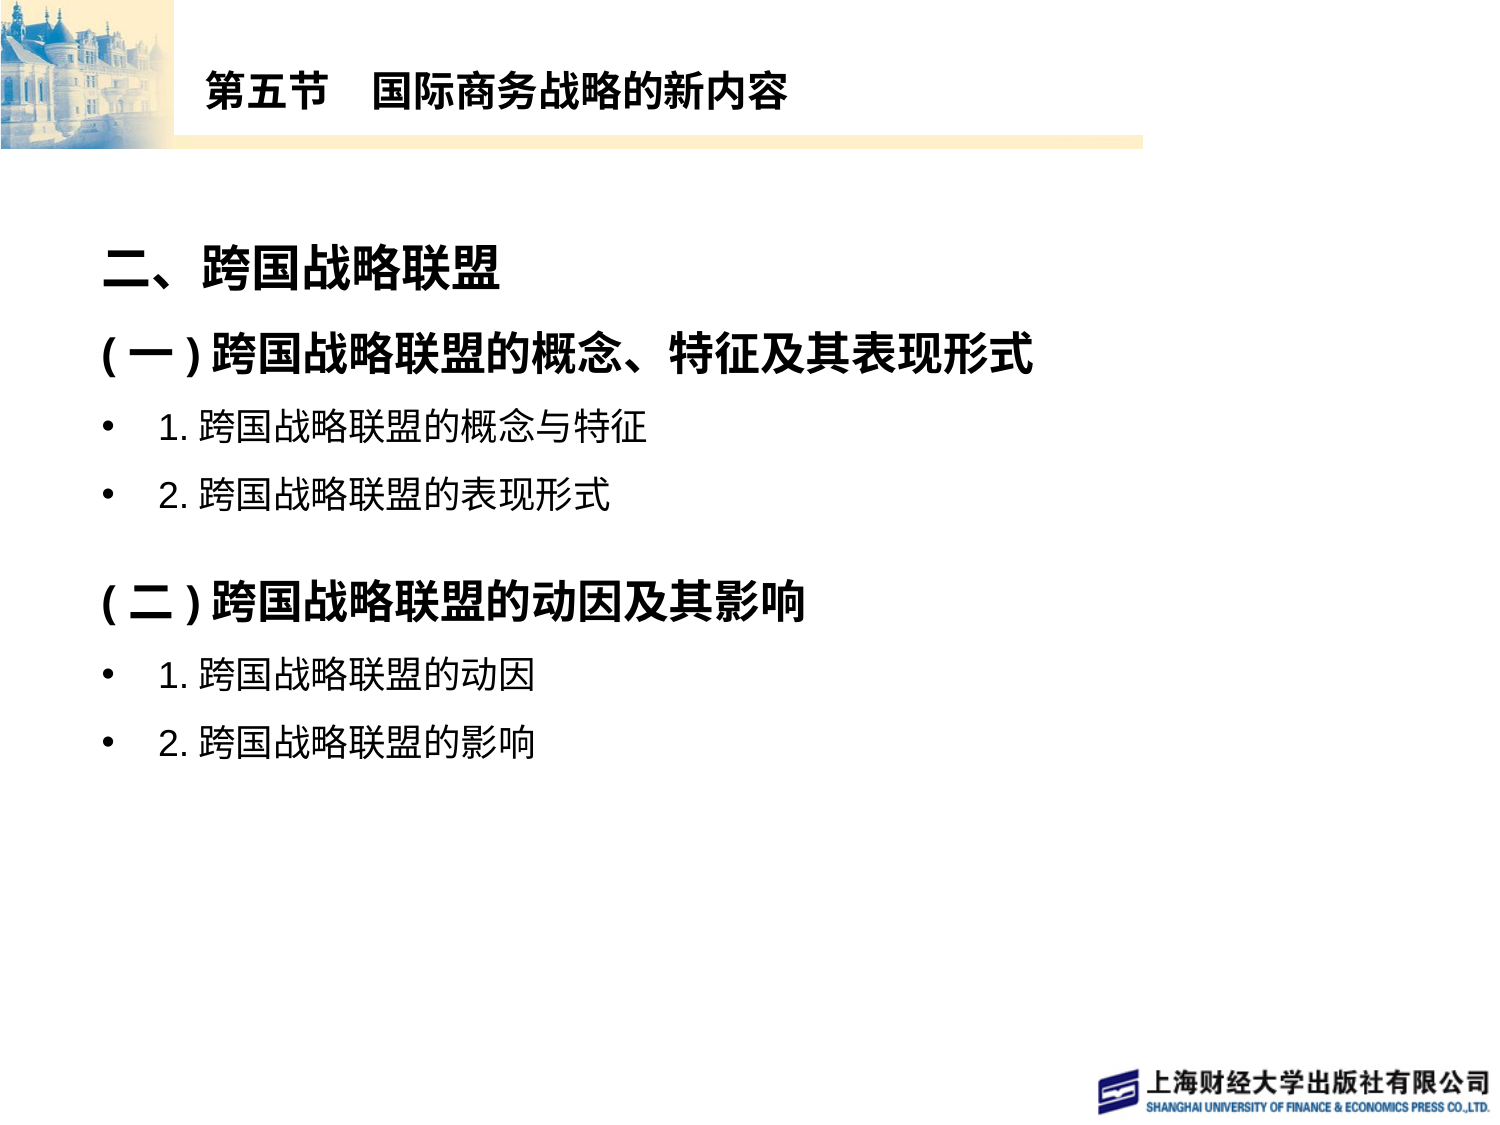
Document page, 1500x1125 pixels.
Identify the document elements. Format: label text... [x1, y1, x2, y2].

list 二、跨国战略联盟 (一)跨国战略联盟的概念、特征及其表现形式 1.跨国战略联盟的概念与特征 2.跨国战略联盟的表现形式 (二)跨国战略联盟的动因及其影响 1.跨国战略联盟的动因 2.跨国战略联盟的影响 [86, 207, 1425, 1071]
picture [0, 0, 1143, 149]
picture [1097, 1065, 1494, 1120]
title 第五节 国际商务战略的新内容 [189, 36, 1262, 143]
